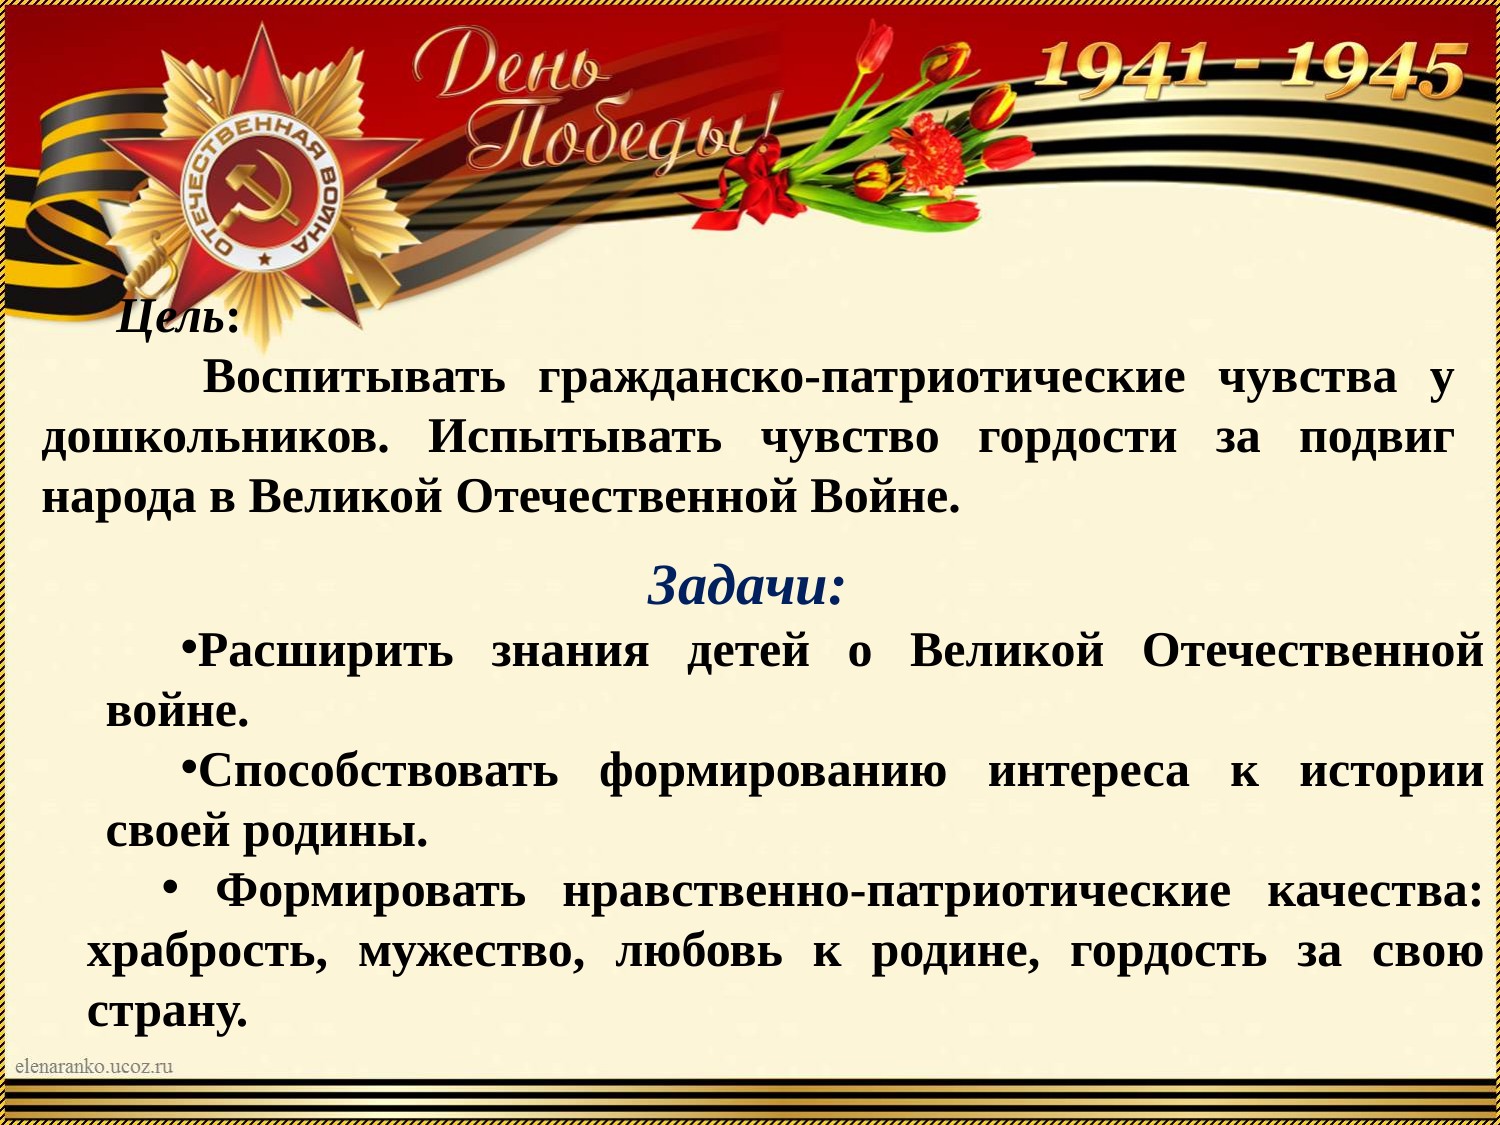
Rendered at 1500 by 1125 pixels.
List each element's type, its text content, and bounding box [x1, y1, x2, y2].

subtitle Задачи: Расширить знания детей о Великой Отечественной войне. Способствовать формированию интереса к истории своей родины. Формировать нравственно-патриотические качества: храбрость, мужество, любовь к родине, гордость за свою страну. [0, 538, 1500, 1059]
picture [0, 0, 1500, 538]
title Цель: Воспитывать гражданско-патриотические чувства у дошкольников. Испытывать чувство гордости за подвиг народа в Великой Отечественной Войне. [26, 243, 1471, 538]
picture [0, 1059, 1500, 1125]
